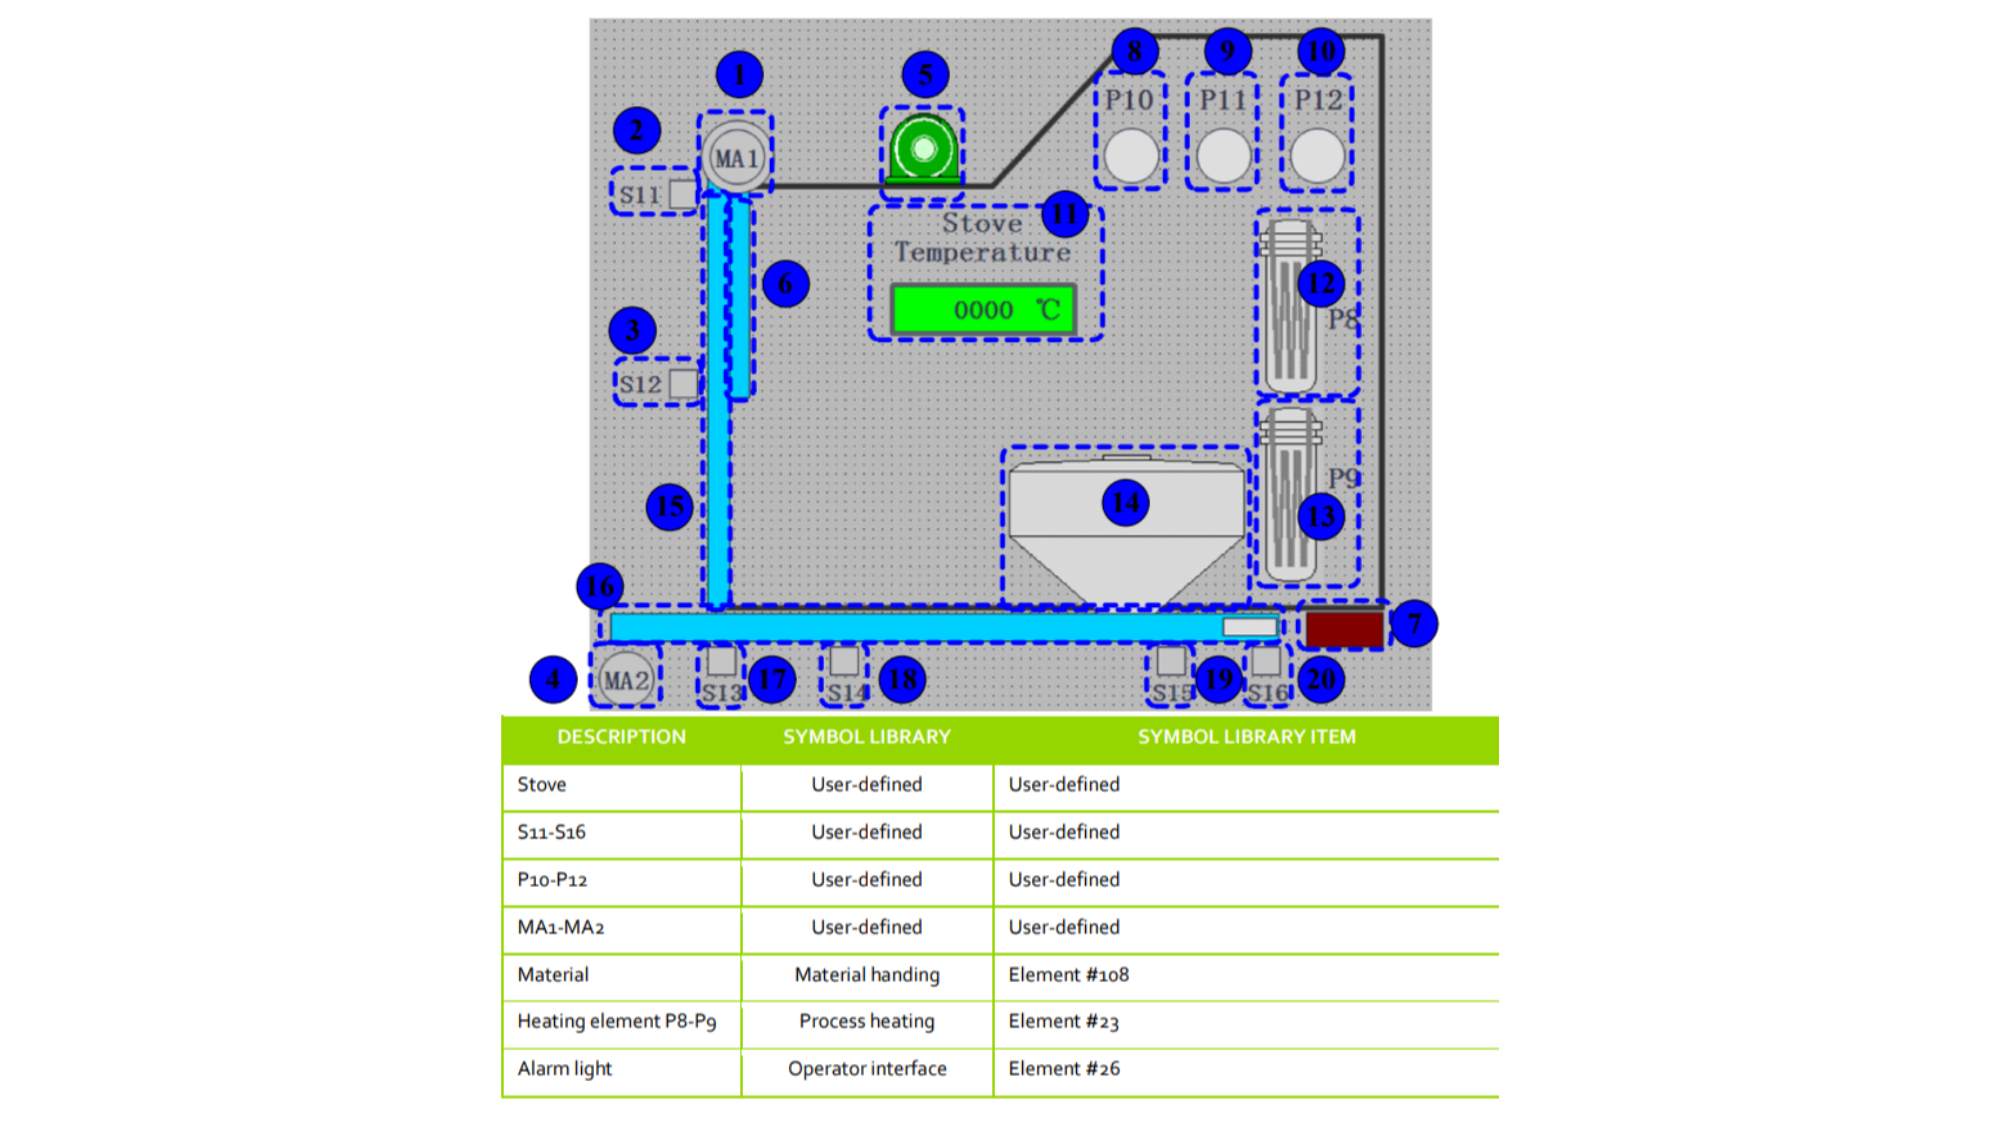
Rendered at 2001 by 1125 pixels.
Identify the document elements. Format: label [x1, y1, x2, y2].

picture [500, 0, 1499, 1099]
